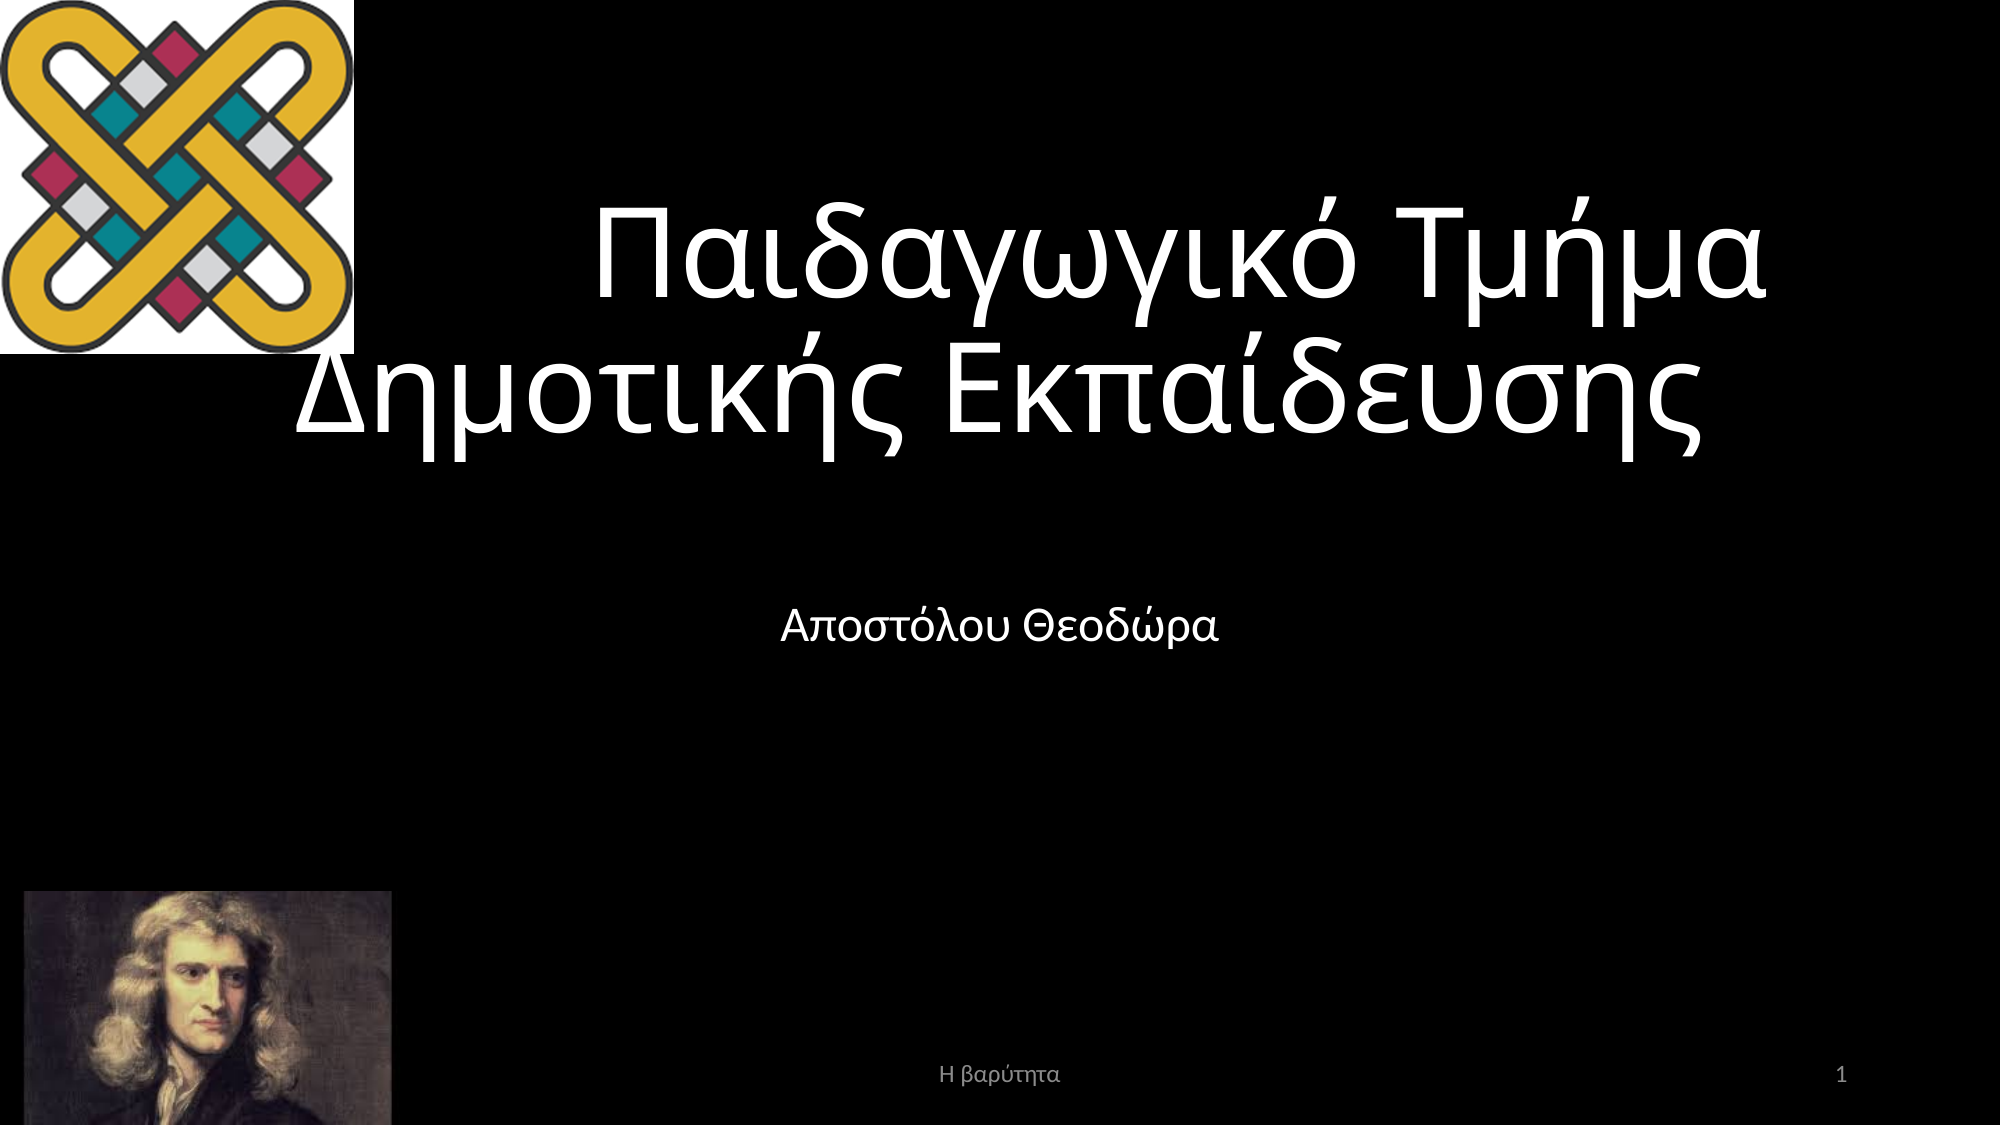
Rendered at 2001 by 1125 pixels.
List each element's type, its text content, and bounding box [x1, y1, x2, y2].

slide_number 1 [1412, 1042, 1863, 1103]
title Παιδαγωγικό Τμήμα Δημοτικής Εκπαίδευσης [0, 0, 2000, 649]
picture [0, 891, 417, 1125]
picture [0, 0, 355, 355]
footer Η βαρύτητα [662, 1042, 1338, 1103]
subtitle Αποστόλου Θεοδώρα [249, 590, 1750, 863]
